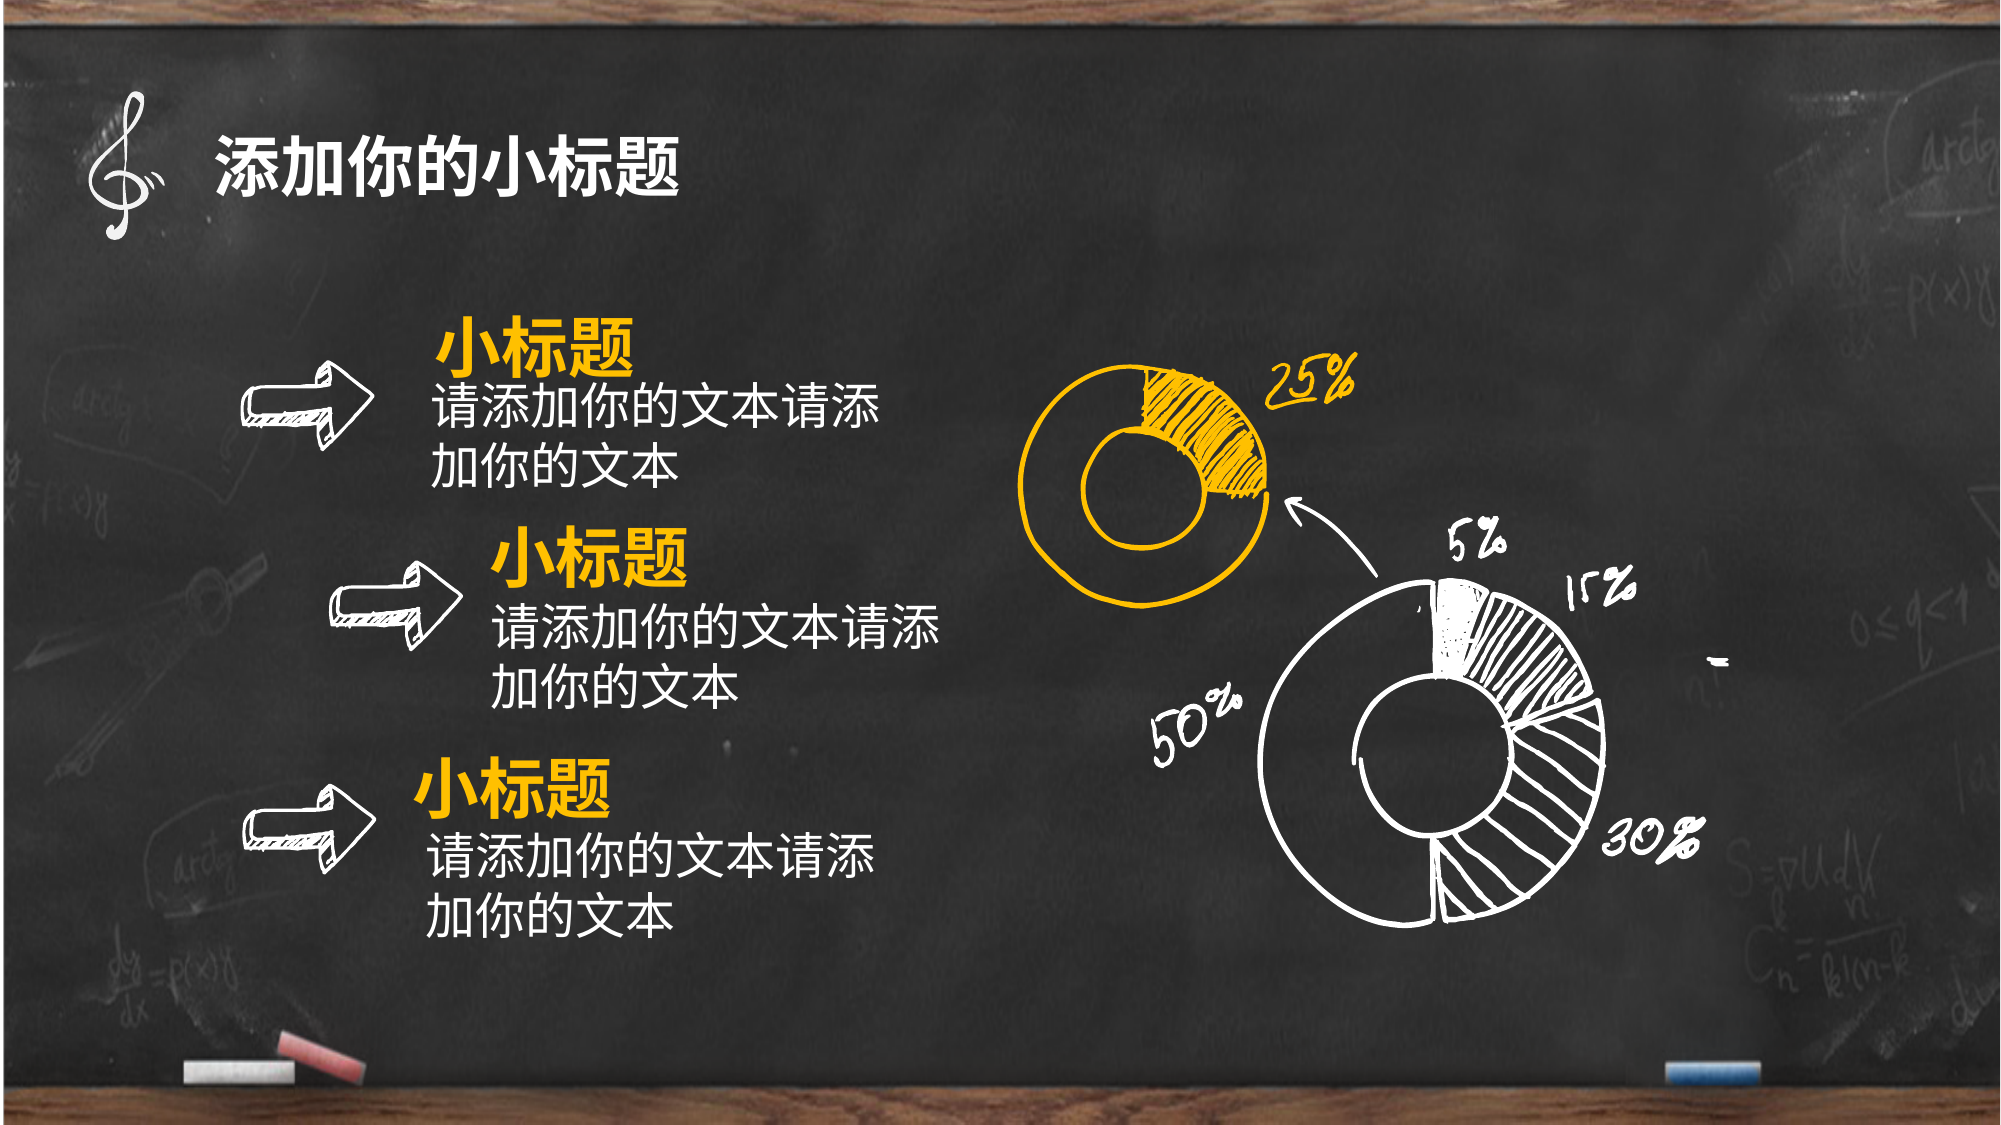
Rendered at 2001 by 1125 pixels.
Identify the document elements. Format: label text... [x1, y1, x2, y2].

text_box [1541, 663, 1578, 710]
text_box [1580, 577, 1589, 603]
text_box [1603, 564, 1637, 607]
text_box [1284, 496, 1378, 579]
picture [0, 0, 2001, 1125]
text_box [1601, 817, 1633, 857]
text_box [1710, 659, 1729, 667]
text_box [1496, 631, 1554, 703]
text_box 小标题 [488, 515, 690, 587]
text_box [1201, 429, 1248, 478]
text_box [242, 783, 377, 875]
text_box 小标题 [434, 305, 635, 366]
text_box 请添加你的文本请添加你的文本 [415, 366, 930, 502]
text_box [85, 90, 169, 242]
text_box [1351, 578, 1607, 924]
text_box 小标题 [412, 746, 613, 816]
text_box 添加你的小标题 [214, 124, 682, 205]
text_box [1475, 588, 1480, 601]
text_box [1479, 609, 1524, 683]
text_box [1257, 579, 1436, 929]
text_box [1288, 353, 1332, 398]
text_box 请添加你的文本请添加你的文本 [475, 587, 990, 723]
text_box [1327, 353, 1343, 376]
text_box [1706, 656, 1729, 662]
text_box [1655, 816, 1707, 865]
text_box [1482, 614, 1538, 689]
text_box [1197, 416, 1235, 463]
text_box [1504, 644, 1561, 711]
text_box [240, 360, 375, 452]
text_box [1017, 364, 1270, 609]
text_box [1522, 658, 1568, 718]
text_box [1566, 575, 1575, 612]
text_box [1450, 517, 1473, 536]
text_box [1491, 623, 1546, 692]
text_box [1265, 362, 1318, 410]
text_box [1416, 605, 1421, 613]
text_box [1218, 442, 1255, 490]
text_box [1553, 671, 1578, 704]
text_box [1205, 681, 1243, 718]
text_box [1155, 709, 1180, 722]
text_box [1151, 718, 1175, 769]
text_box [1477, 516, 1507, 559]
text_box 请添加你的文本请添加你的文本 [411, 816, 926, 952]
text_box [1630, 817, 1665, 856]
text_box [1448, 528, 1465, 562]
text_box [1324, 351, 1359, 405]
text_box [1582, 571, 1600, 579]
text_box [1195, 408, 1238, 458]
text_box [1177, 703, 1208, 748]
text_box [1469, 602, 1517, 679]
text_box [328, 560, 463, 652]
